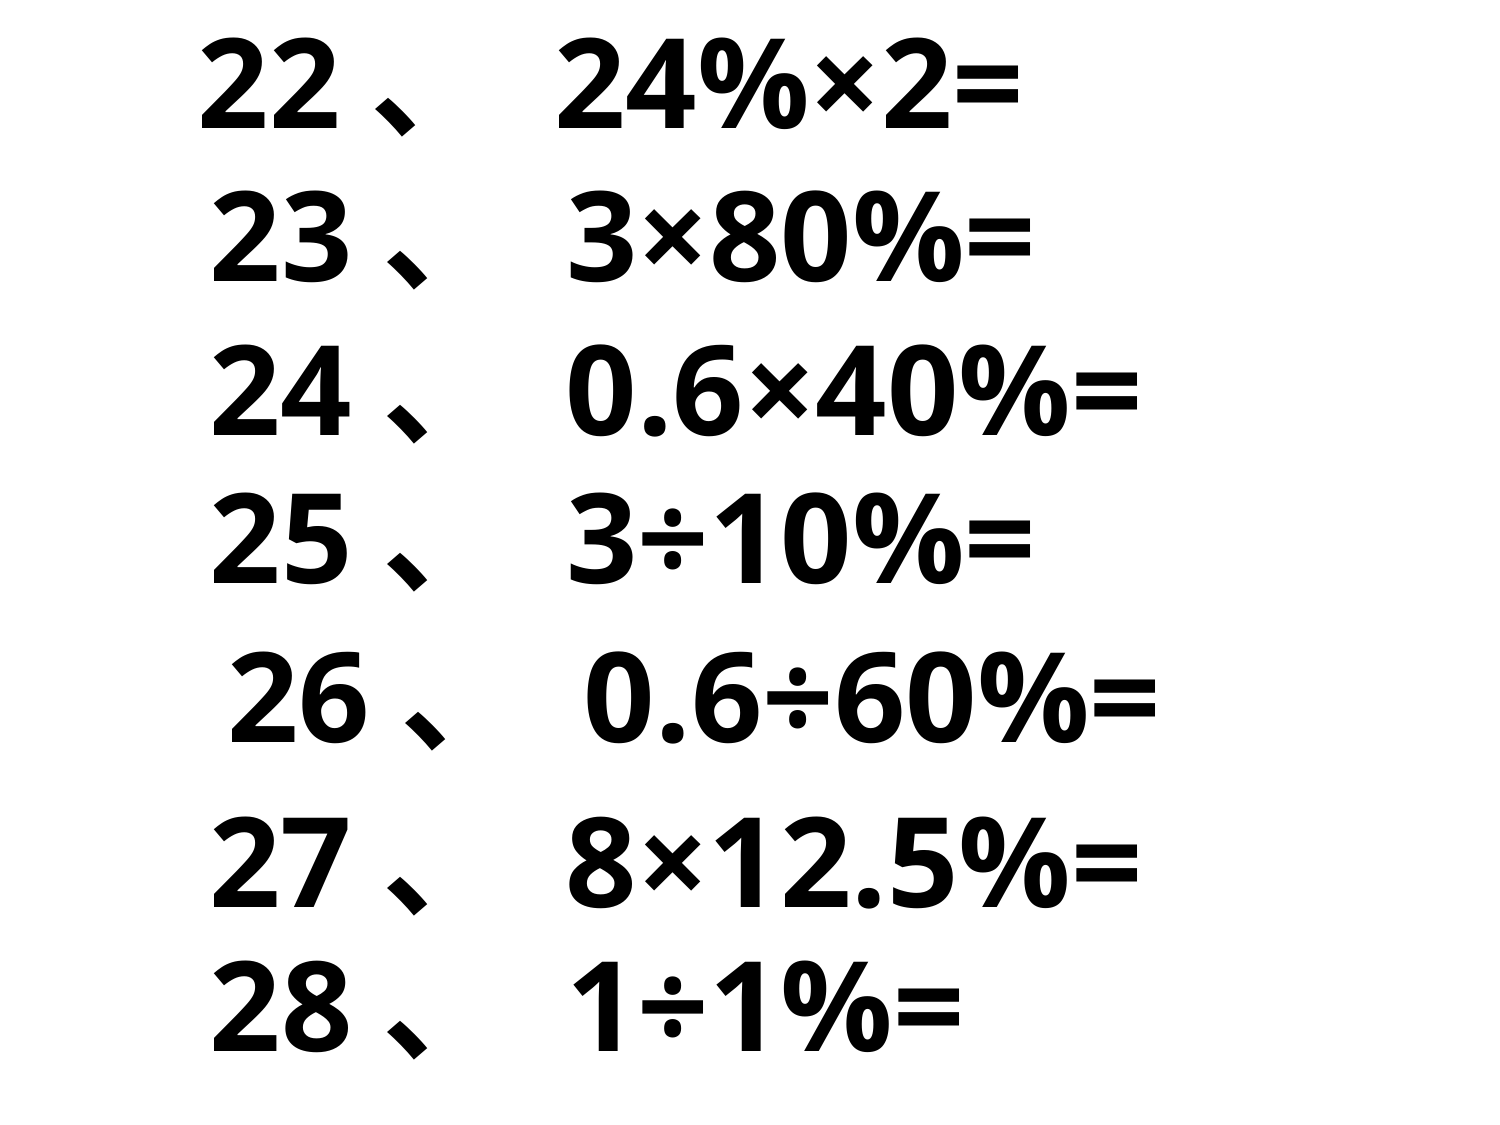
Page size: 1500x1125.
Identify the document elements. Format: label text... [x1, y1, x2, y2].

text_box 22、 24%×2= [183, 0, 1164, 161]
text_box 28、 1÷1%= [194, 919, 1176, 1084]
text_box 26、 0.6÷60%= [212, 609, 1282, 774]
text_box 24、 0.6×40%= [194, 302, 1348, 468]
text_box 25、 3÷10%= [194, 450, 1240, 616]
text_box 23、 3×80%= [194, 149, 1176, 302]
text_box 27、 8×12.5%= [194, 774, 1303, 940]
